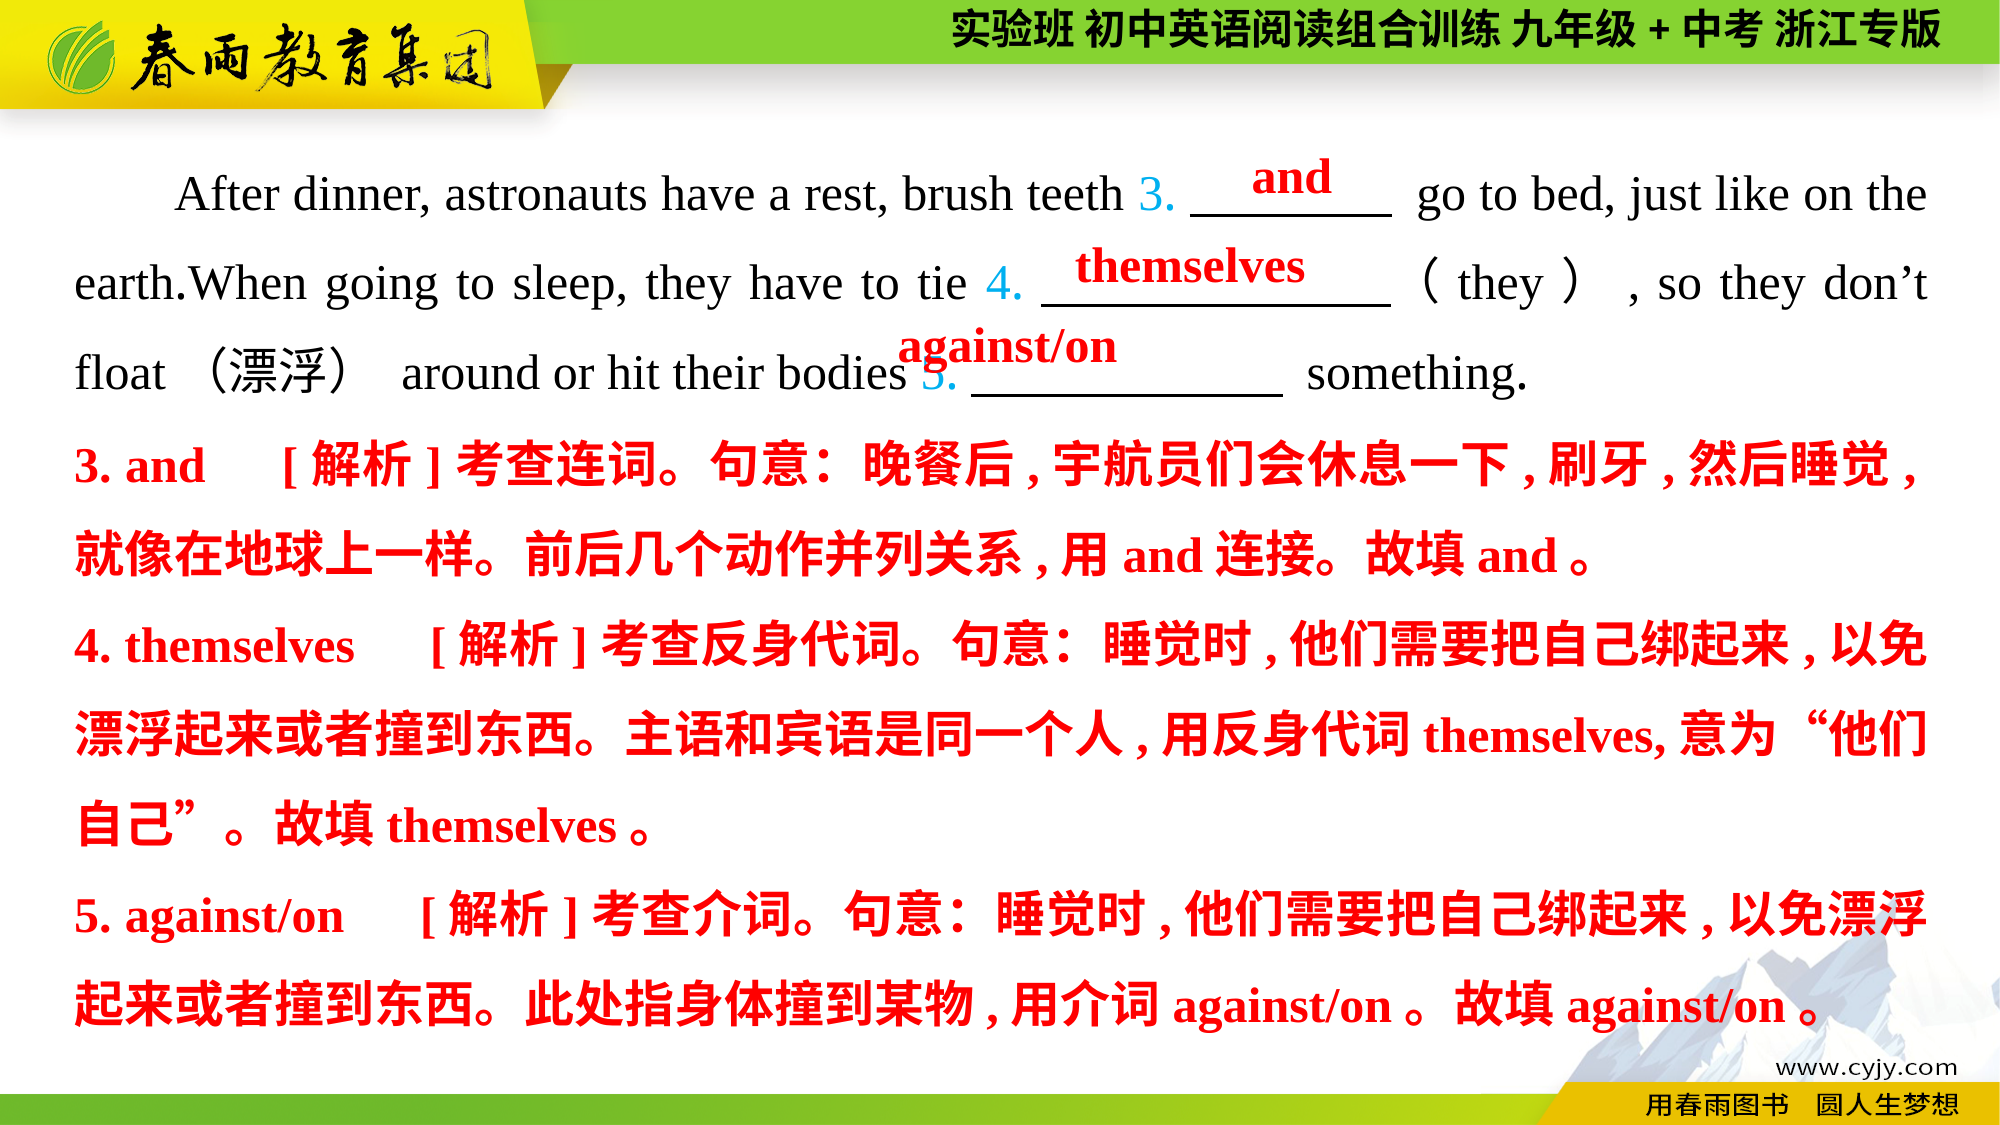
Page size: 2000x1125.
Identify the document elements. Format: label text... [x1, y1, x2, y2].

picture [0, 0, 2000, 1125]
text_box against/on [882, 305, 1133, 381]
list After dinner, astronauts have a rest, brush teeth 3. go to bed, just like on the earth.When going to sleep, they have to tie 4. （they）, so they don’t float（漂浮） around or hit their bodies 5. something. [59, 122, 1944, 395]
text_box and [1236, 135, 1348, 211]
text_box themselves [1059, 225, 1321, 301]
text_box 3. and [解析]考查连词。句意：晚餐后,宇航员们会休息一下,刷牙,然后睡觉,就像在地球上一样。前后几个动作并列关系,用and连接。故填and。 4. themselves [解析]考查反身代词。句意：睡觉时,他们需要把自己绑起来,以免漂浮起来或者撞到东西。主语和宾语是同一个人,用反身代词themselves,意为“他们自己”。故填themselves。 5. against/on [解析]考查介词。句意：睡觉时,他们需要把自己绑起来,以免漂浮起来或者撞到东西。此处指身体撞到某物,用介词against/on。故填against/on。 [59, 395, 1944, 1041]
